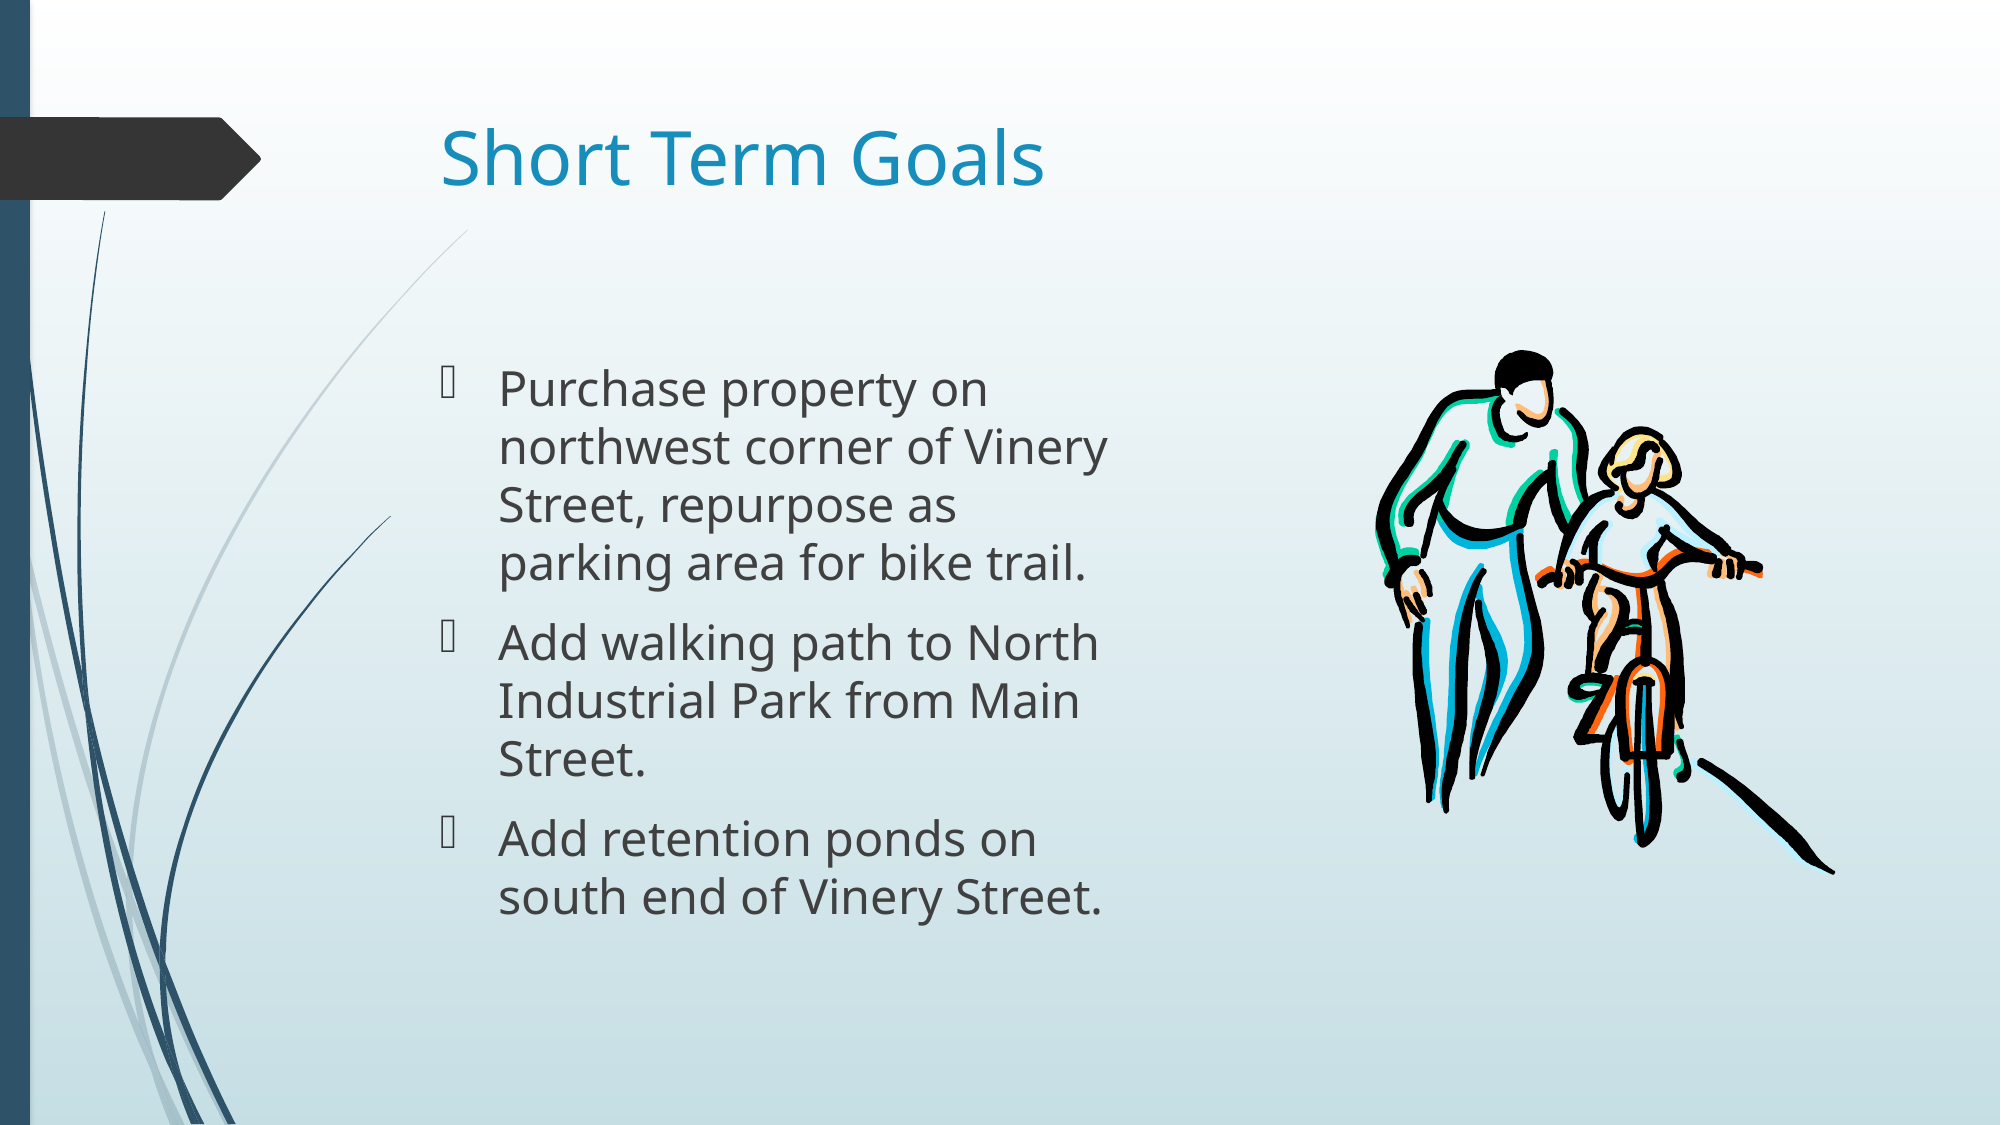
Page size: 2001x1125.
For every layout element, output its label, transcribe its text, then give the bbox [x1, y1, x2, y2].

title Short Term Goals [425, 102, 1888, 313]
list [1374, 349, 1836, 876]
list Purchase property on northwest corner of Vinery Street, repurpose as parking area for bike trail. Add walking path to North Industrial Park from Main Street. Add retention ponds on south end of Vinery Street. [424, 350, 1133, 970]
